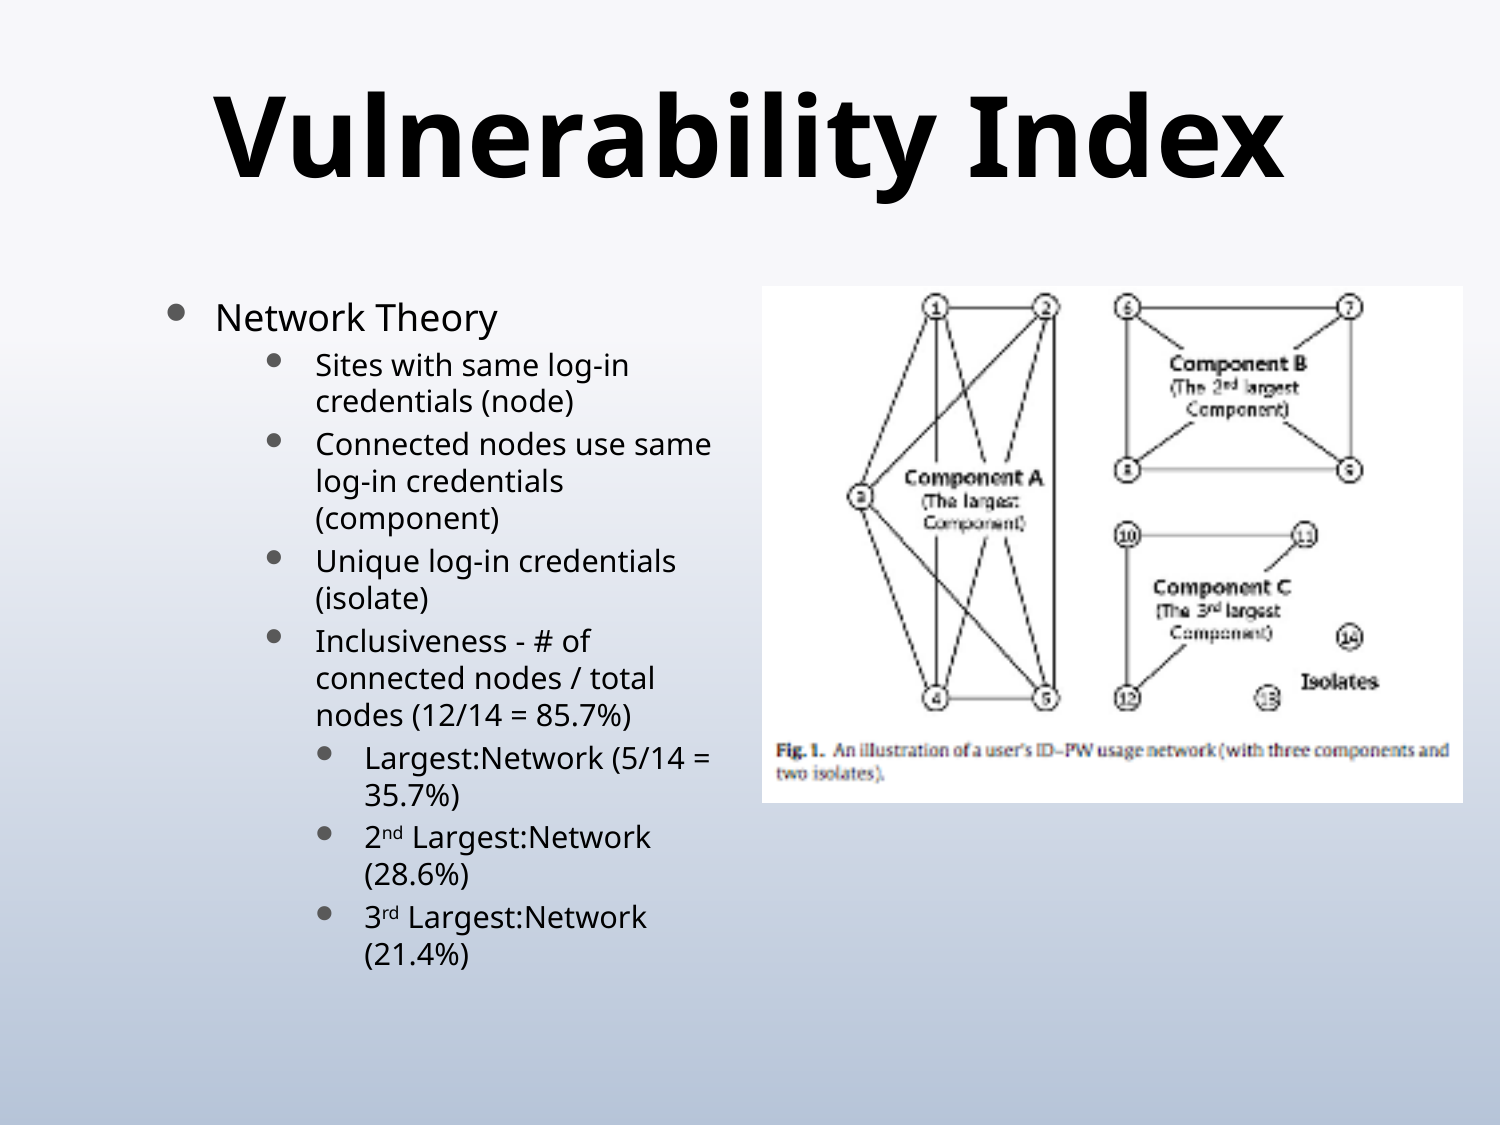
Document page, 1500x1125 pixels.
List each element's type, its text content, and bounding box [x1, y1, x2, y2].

picture [760, 284, 1465, 805]
title Vulnerability Index [150, 37, 1350, 245]
list Network Theory Sites with same log-in credentials (node) Connected nodes use same log-in credentials (component) Unique log-in credentials (isolate) Inclusiveness - # of connected nodes / total nodes (12/14 = 85.7%) Largest:Network (5/14 = 35.7%) 2nd Largest:Network (28.6%) 3rd Largest:Network (21.4%) [150, 286, 735, 995]
